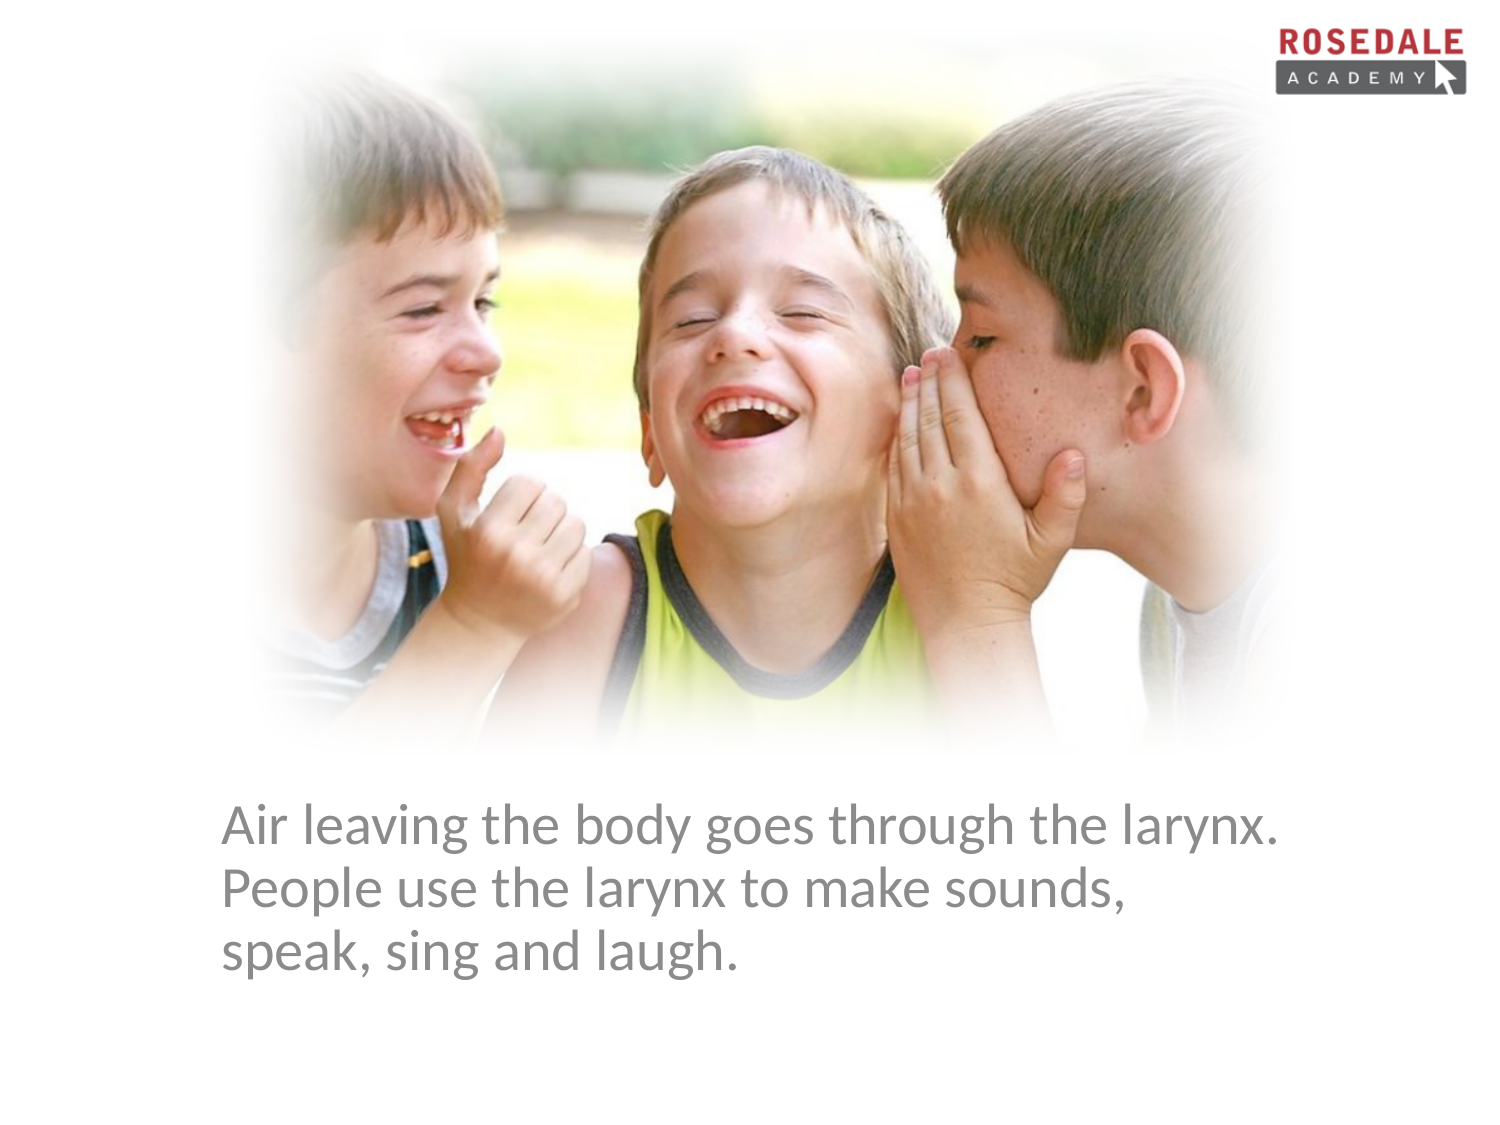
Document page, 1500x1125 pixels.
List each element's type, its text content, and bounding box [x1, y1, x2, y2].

picture [238, 22, 1472, 763]
list Air leaving the body goes through the larynx. People use the larynx to make sounds, speak, sing and laugh. [206, 786, 1302, 1091]
